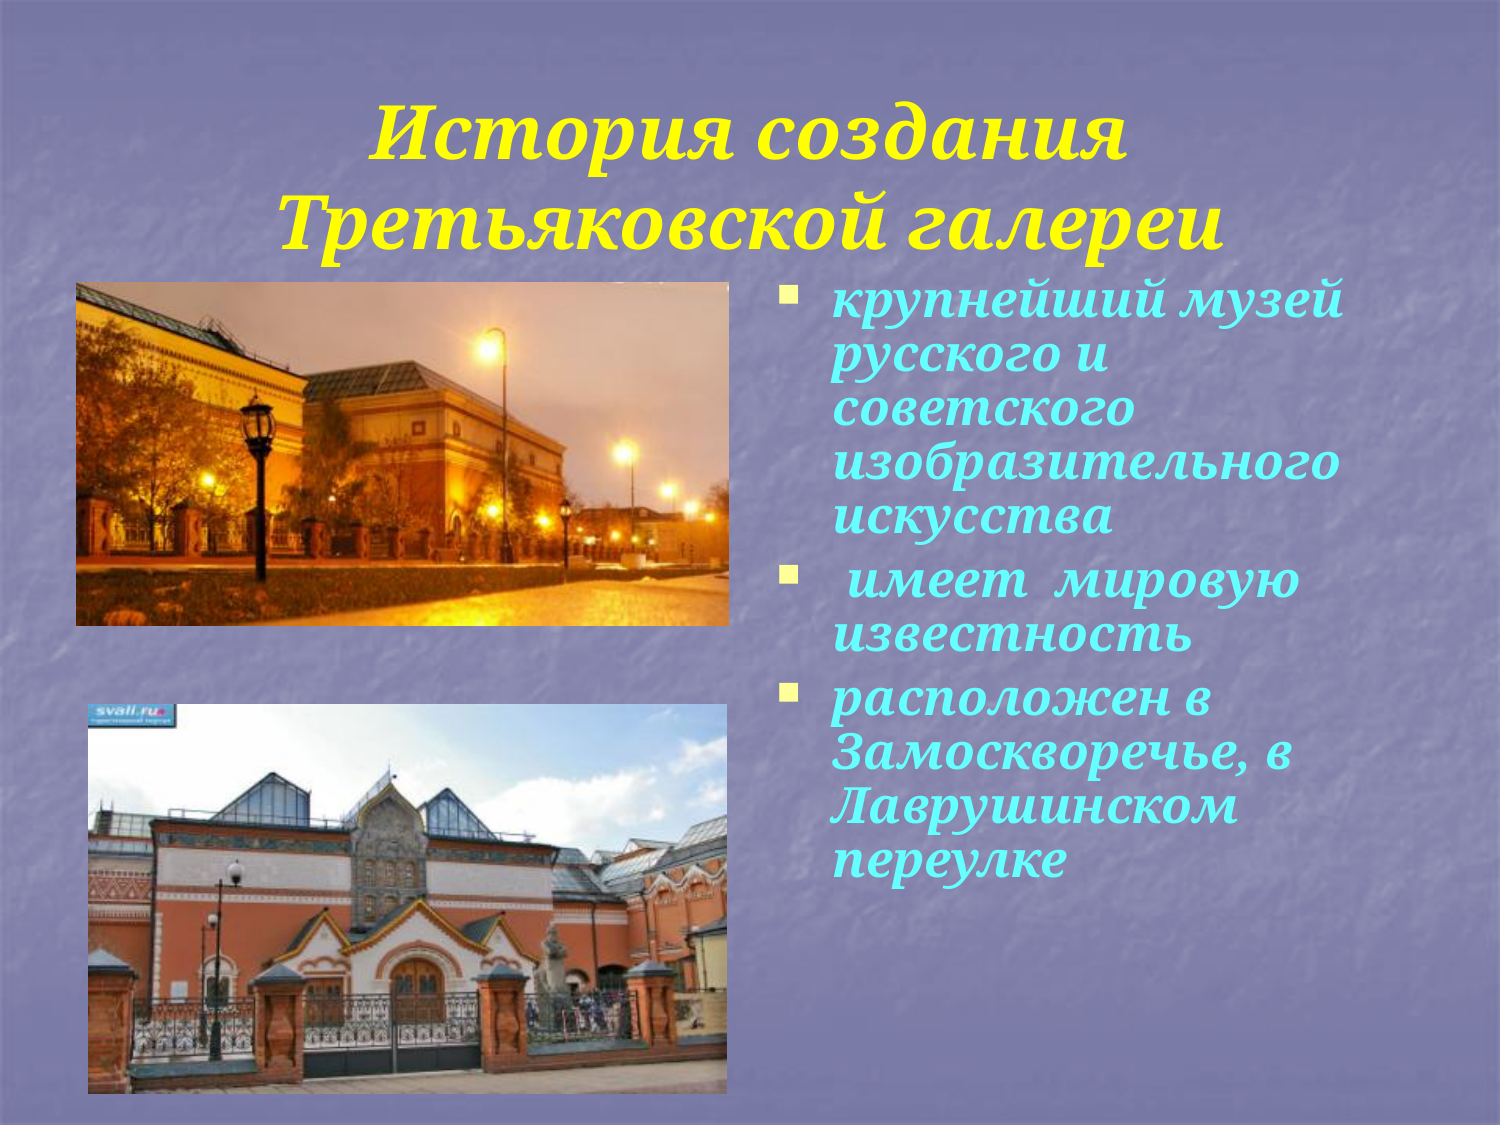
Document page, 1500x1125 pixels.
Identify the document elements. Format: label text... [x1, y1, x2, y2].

list крупнейший музей русского и советского изобразительного искусства имеет мировую известность расположен в Замоскворечье, в Лаврушинском переулке [761, 626, 1425, 1010]
text_box [761, 267, 1425, 626]
title История создания Третьяковской галереи [75, 62, 1425, 288]
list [88, 703, 727, 1094]
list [76, 282, 730, 626]
